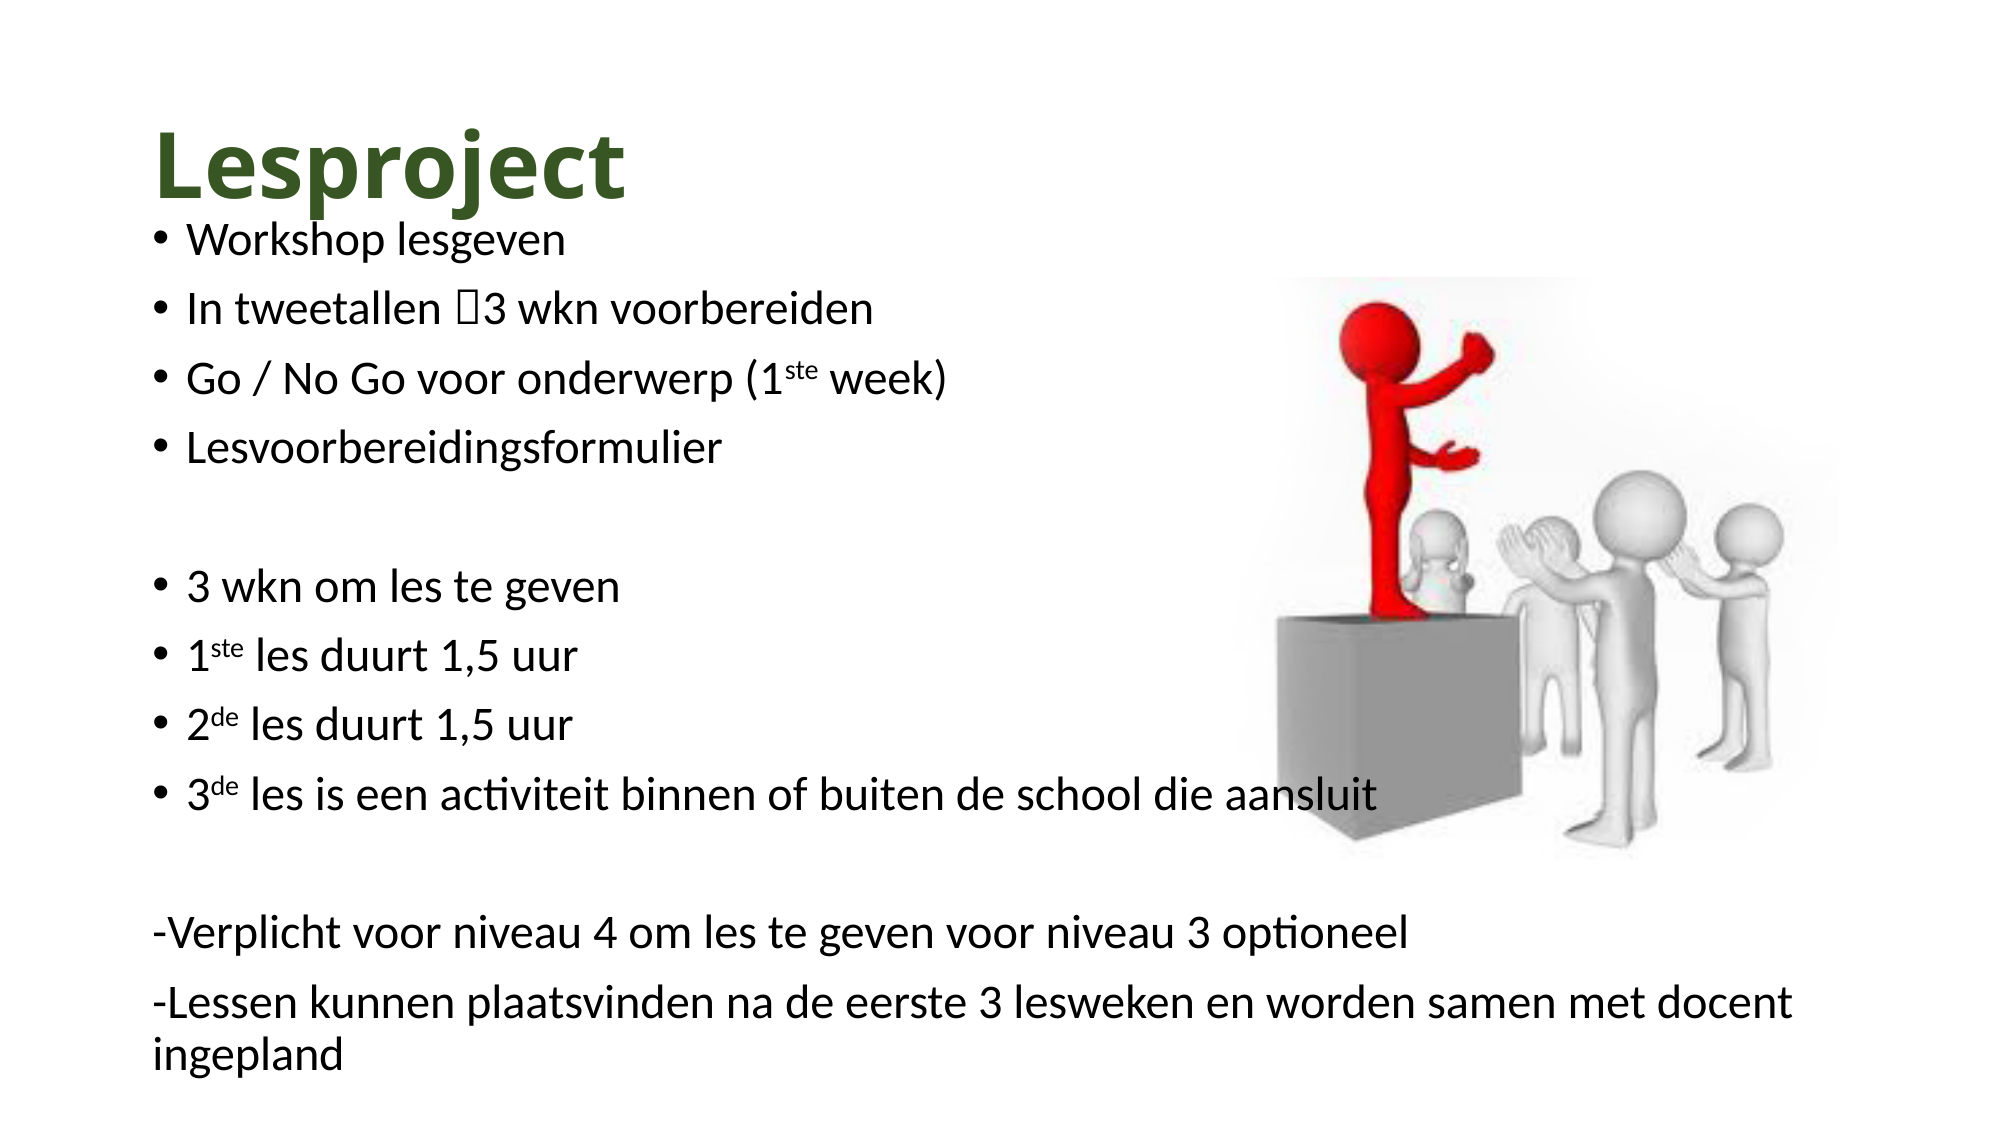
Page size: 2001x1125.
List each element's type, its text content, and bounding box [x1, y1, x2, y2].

list Workshop lesgeven In tweetallen 3 wkn voorbereiden Go / No Go voor onderwerp (1ste week) Lesvoorbereidingsformulier 3 wkn om les te geven 1ste les duurt 1,5 uur 2de les duurt 1,5 uur 3de les is een activiteit binnen of buiten de school die aansluit -Verplicht voor niveau 4 om les te geven voor niveau 3 optioneel -Lessen kunnen plaatsvinden na de eerste 3 lesweken en worden samen met docent ingepland [137, 206, 1863, 1099]
title Lesproject [137, 59, 1863, 206]
picture [1111, 277, 1960, 884]
